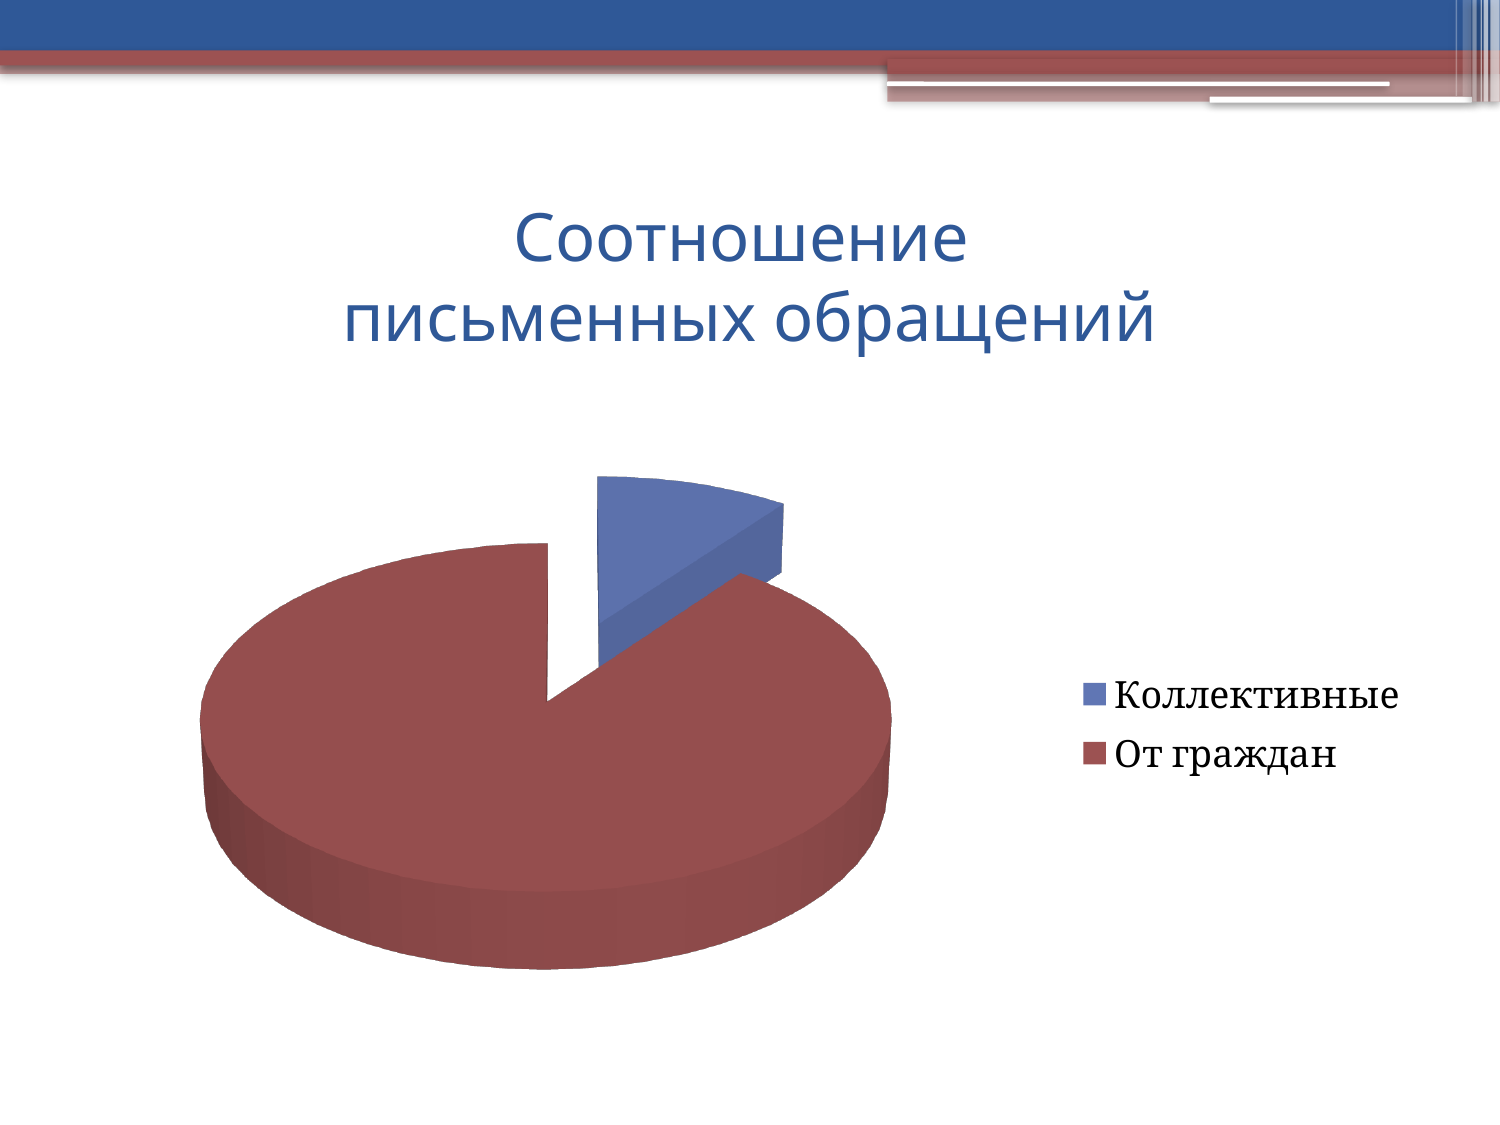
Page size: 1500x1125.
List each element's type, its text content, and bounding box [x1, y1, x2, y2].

chart [74, 368, 1426, 1079]
title Соотношение письменных обращений [75, 187, 1425, 363]
